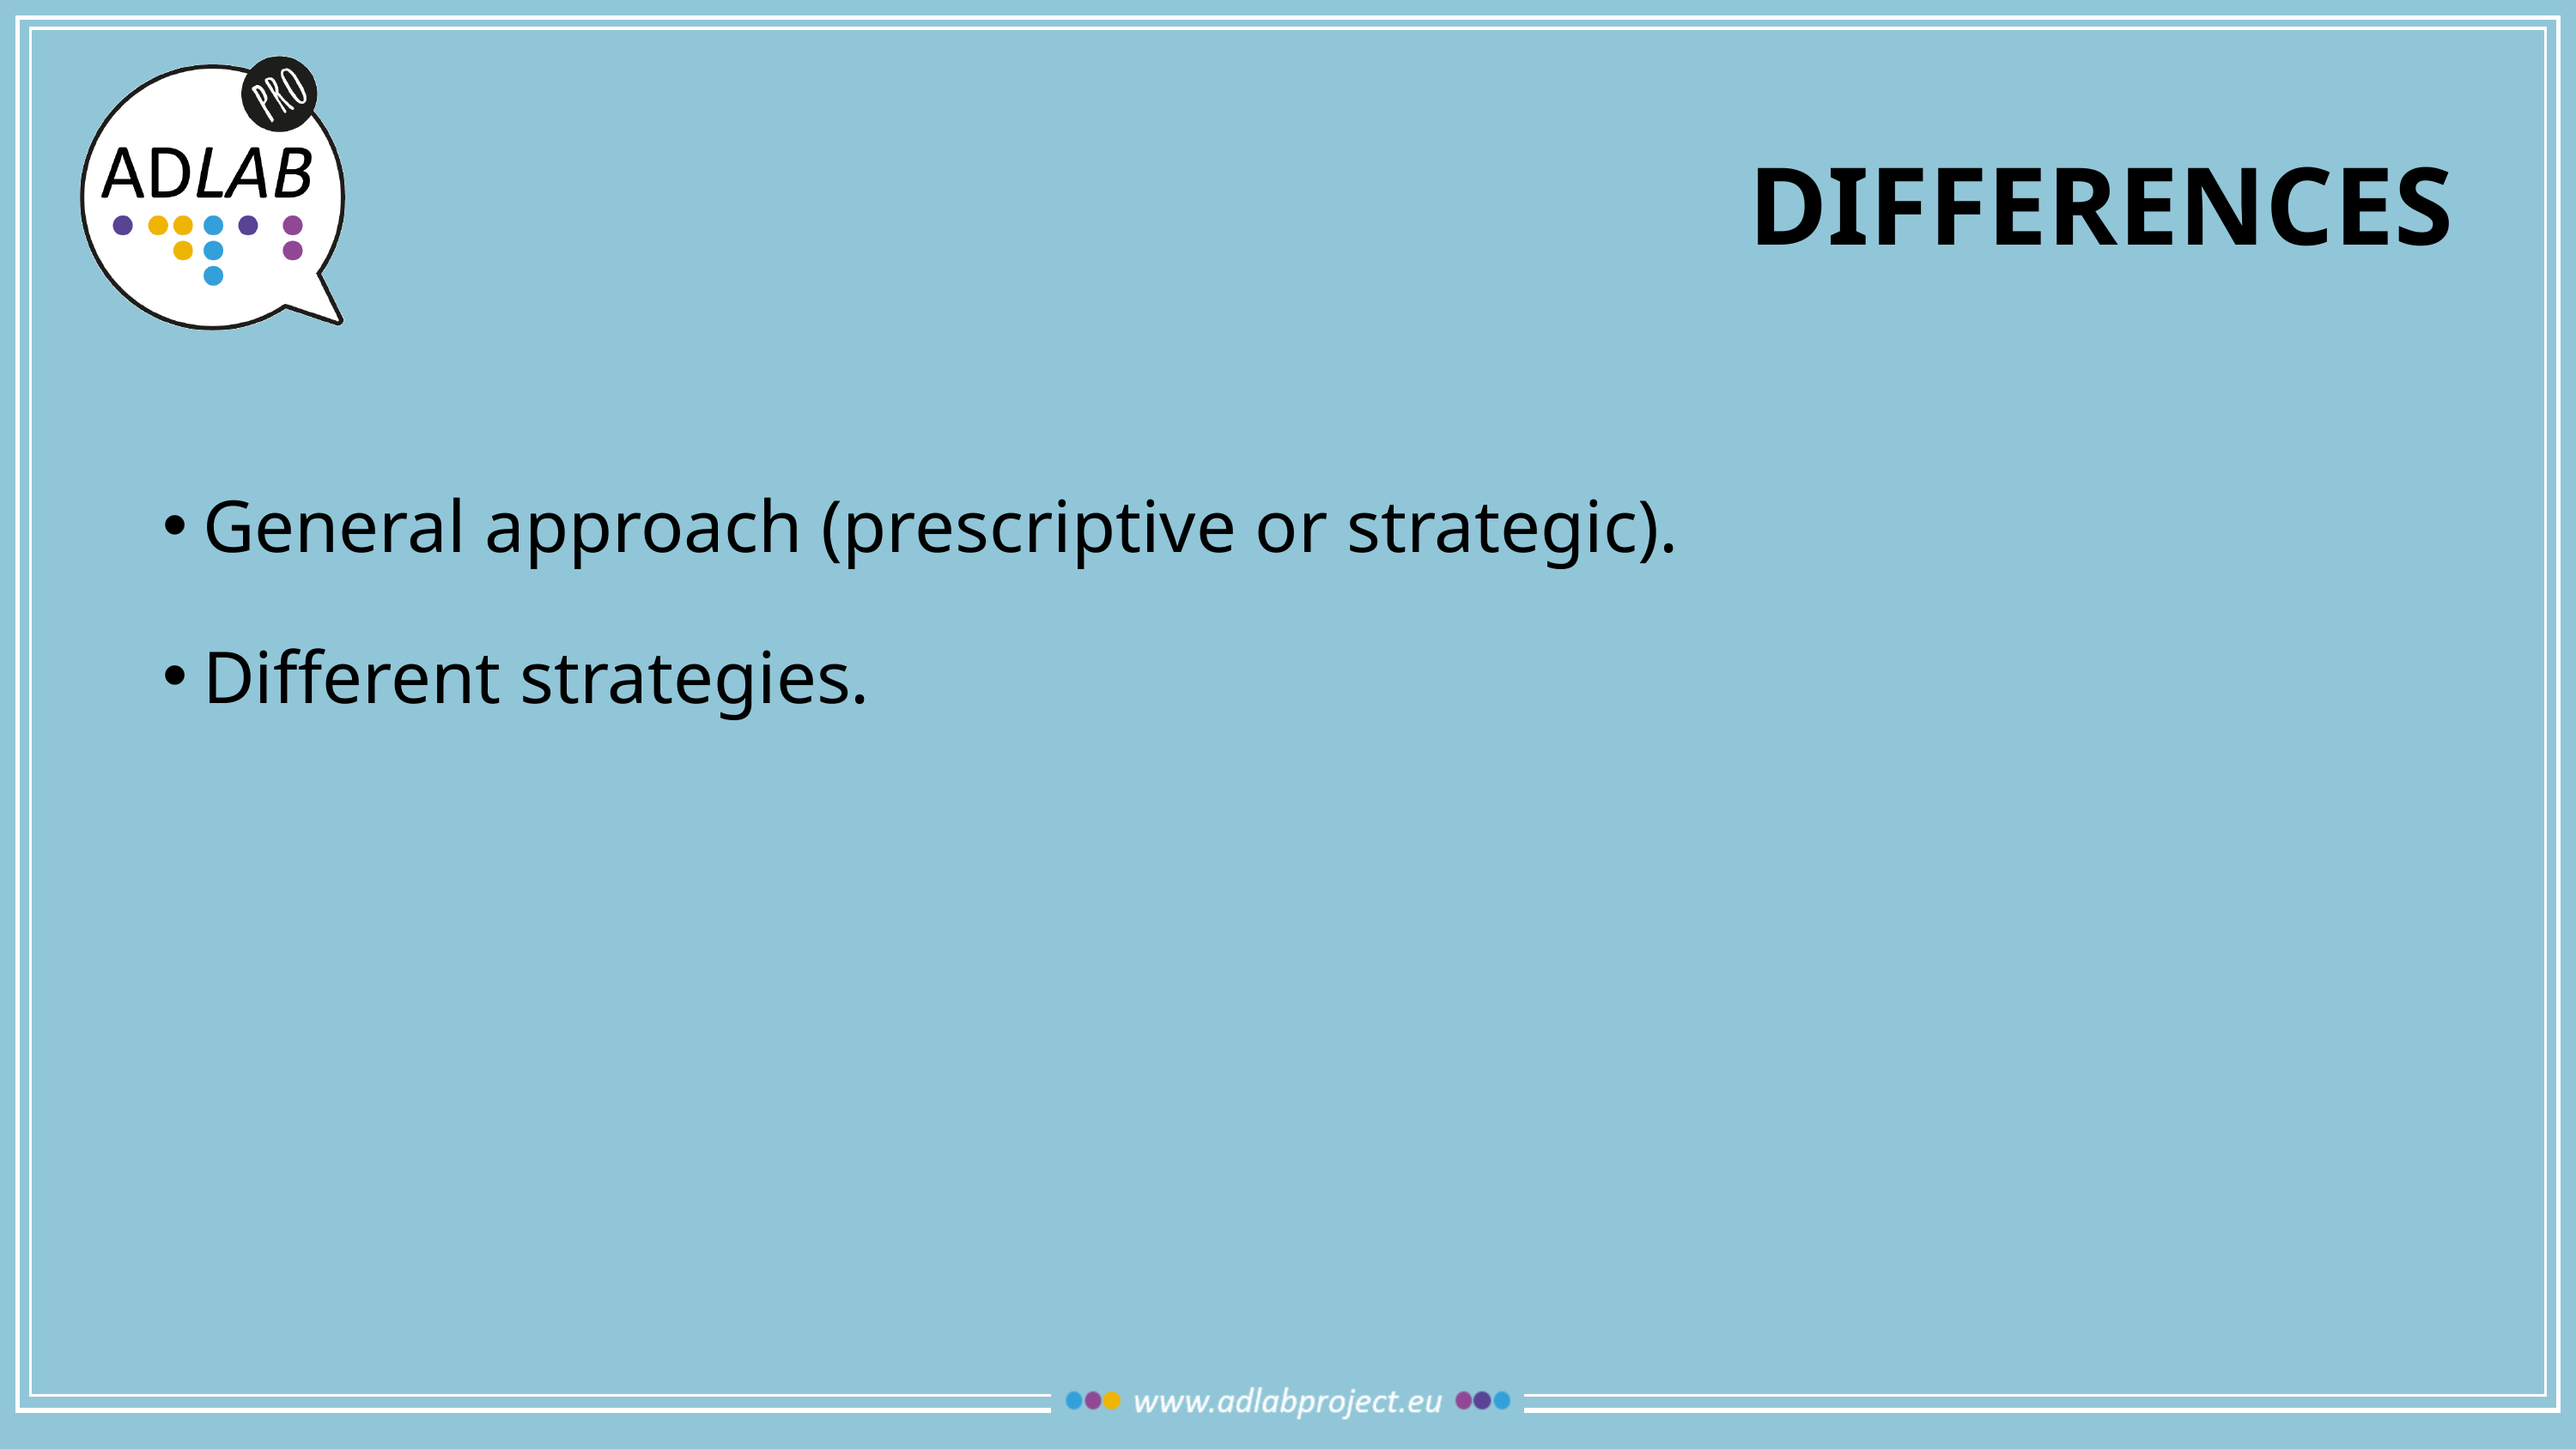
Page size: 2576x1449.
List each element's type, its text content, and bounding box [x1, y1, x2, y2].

picture [72, 49, 353, 330]
title DIFFERENCES [384, 70, 2467, 351]
picture [1051, 1378, 1524, 1429]
list General approach (prescriptive or strategic). Different strategies. [150, 431, 2467, 1181]
